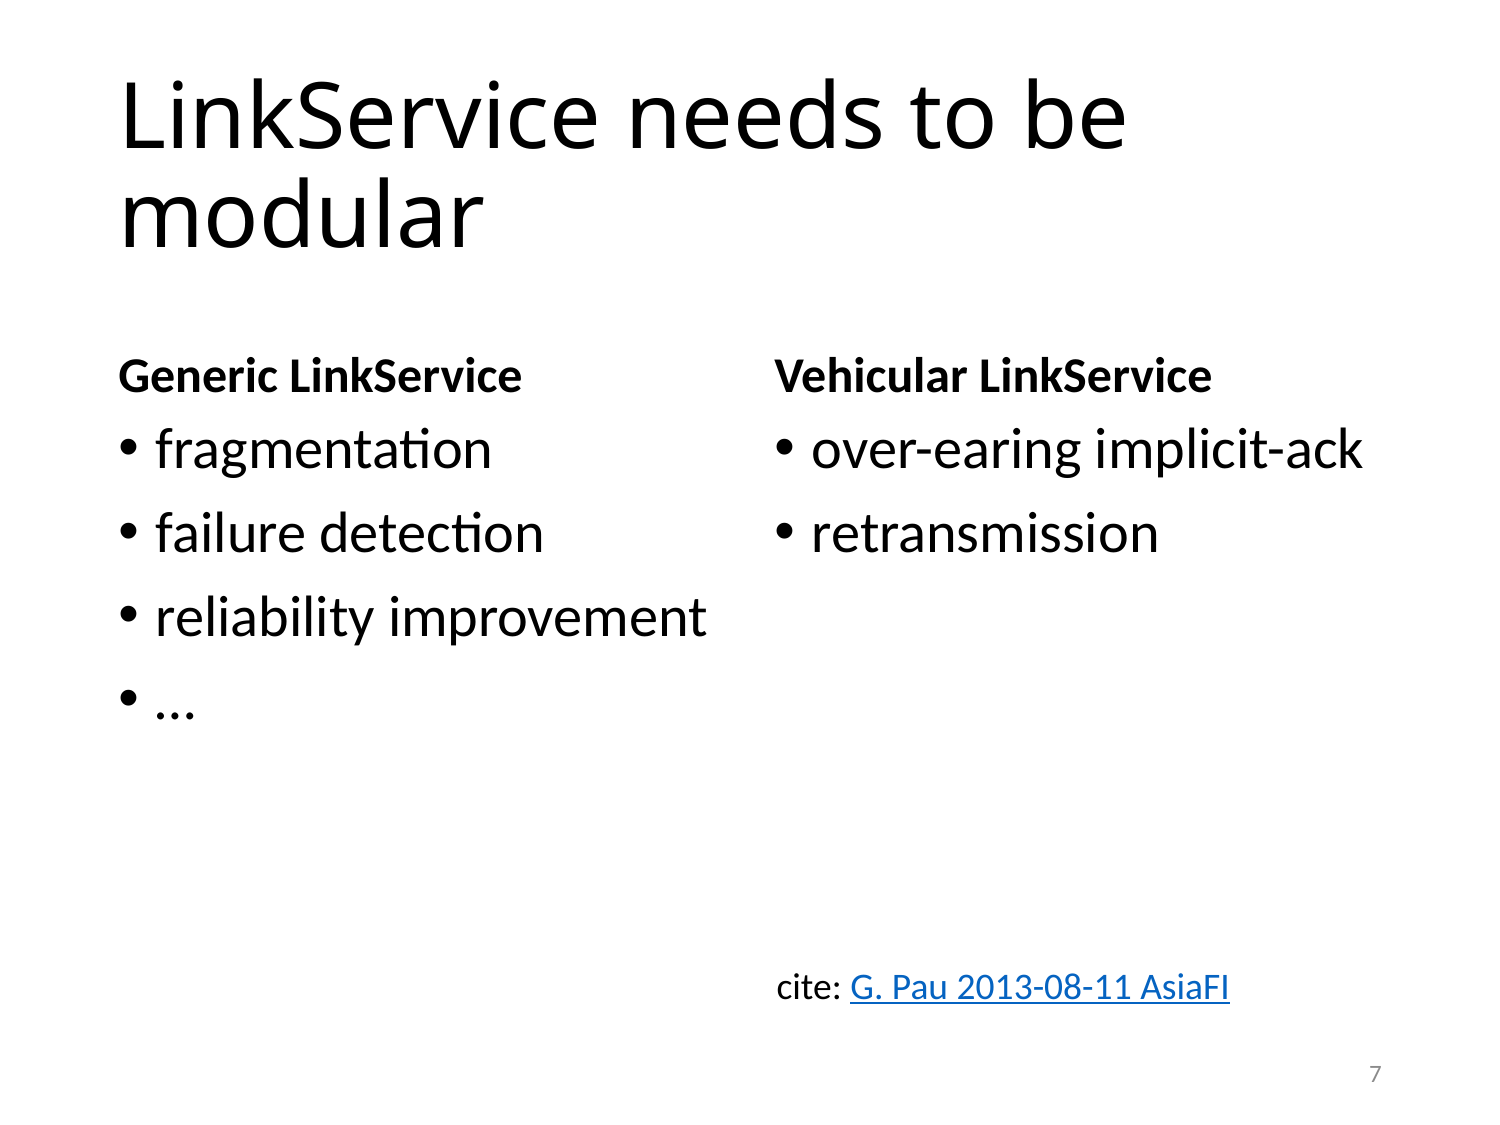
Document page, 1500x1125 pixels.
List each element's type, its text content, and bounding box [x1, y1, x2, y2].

slide_number 7 [1059, 1042, 1397, 1103]
text_box cite: G. Pau 2013-08-11 AsiaFI [761, 954, 1246, 1015]
list Generic LinkService [103, 275, 738, 410]
list fragmentation failure detection reliability improvement … [103, 410, 738, 1016]
list Vehicular LinkService [759, 275, 1398, 410]
title LinkService needs to be modular [103, 59, 1398, 278]
list over-earing implicit-ack retransmission [759, 410, 1398, 1016]
